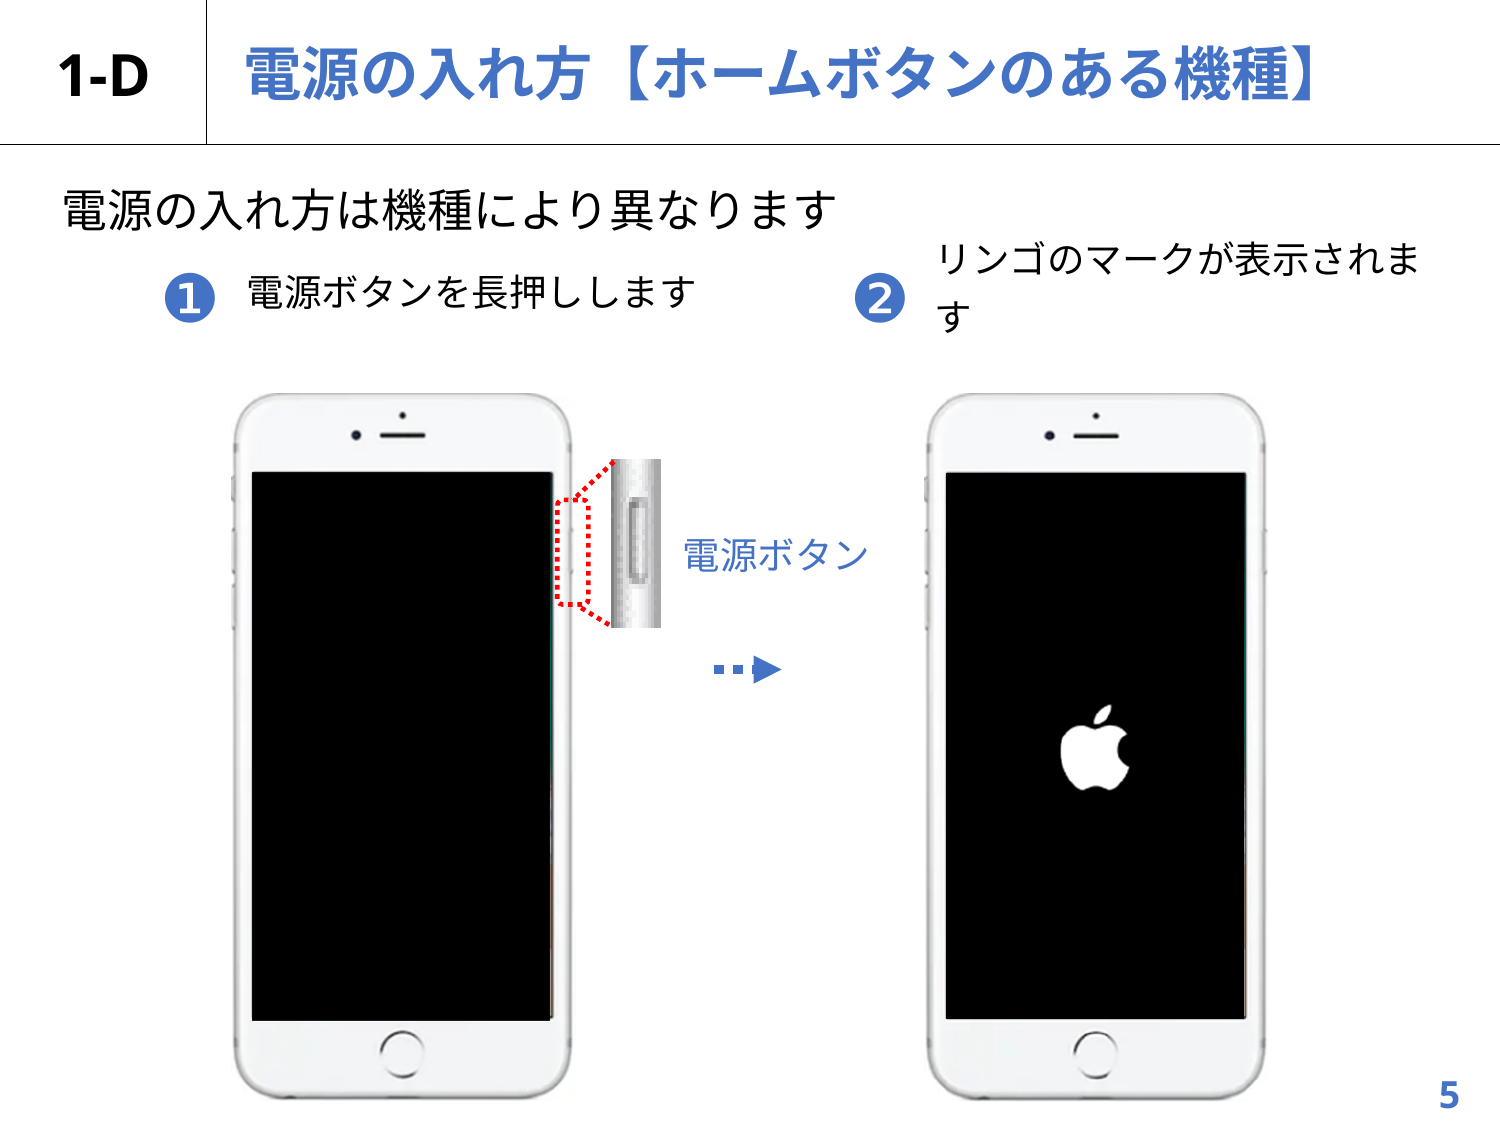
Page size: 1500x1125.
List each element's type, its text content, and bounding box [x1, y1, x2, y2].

picture [924, 393, 1269, 1102]
text_box ❷ [835, 248, 919, 343]
text_box ❶ [145, 248, 223, 343]
picture [230, 393, 576, 1102]
text_box 電源ボタン [667, 524, 924, 585]
text_box 5 [1399, 1063, 1500, 1123]
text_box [572, 461, 614, 500]
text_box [581, 607, 612, 627]
text_box 1-D [0, 0, 207, 147]
text_box 電源ボタンを長押しします [231, 248, 731, 322]
text_box [575, 500, 590, 606]
title 電源の入れ方【ホームボタンのある機種】 [228, 36, 1472, 116]
text_box リンゴのマークが表示されます [919, 214, 1472, 347]
picture [611, 459, 661, 628]
text_box 電源の入れ方は機種により異なります [46, 180, 1422, 274]
